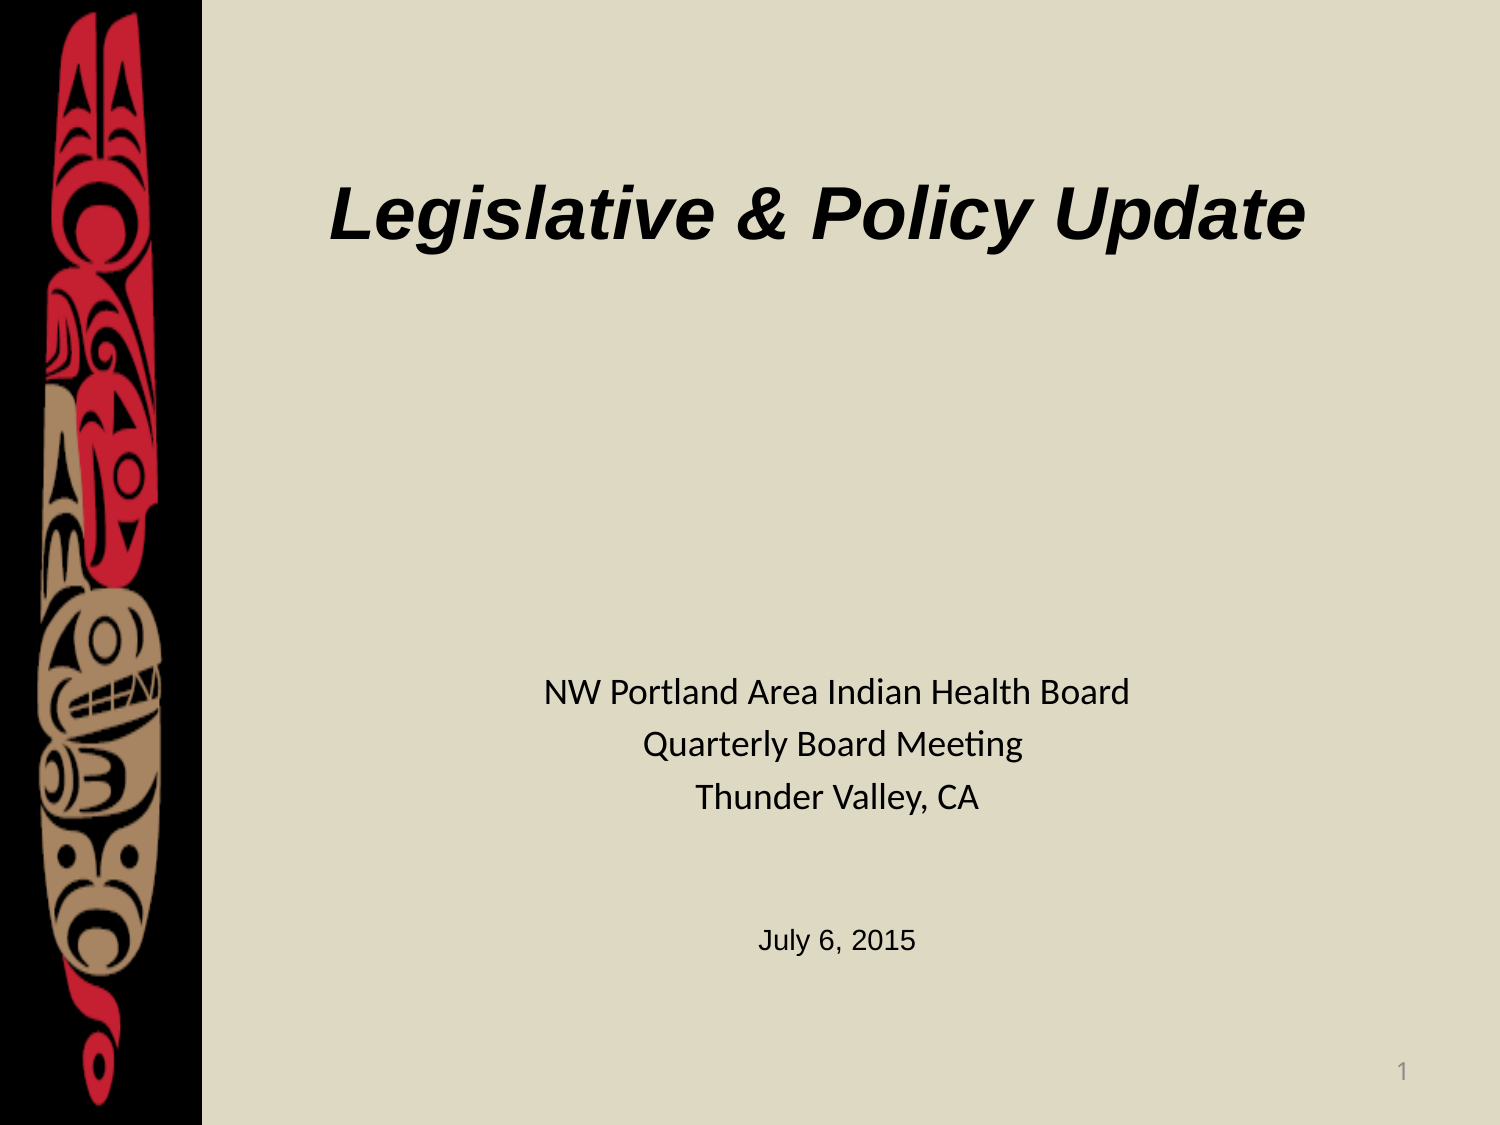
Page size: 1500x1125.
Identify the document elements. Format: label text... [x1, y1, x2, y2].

picture [0, 0, 202, 1125]
slide_number 1 [1074, 1042, 1425, 1103]
title Legislative & Policy Update [287, 149, 1350, 350]
list NW Portland Area Indian Health Board Quarterly Board Meeting Thunder Valley, CA July 6, 2015 [287, 659, 1388, 922]
